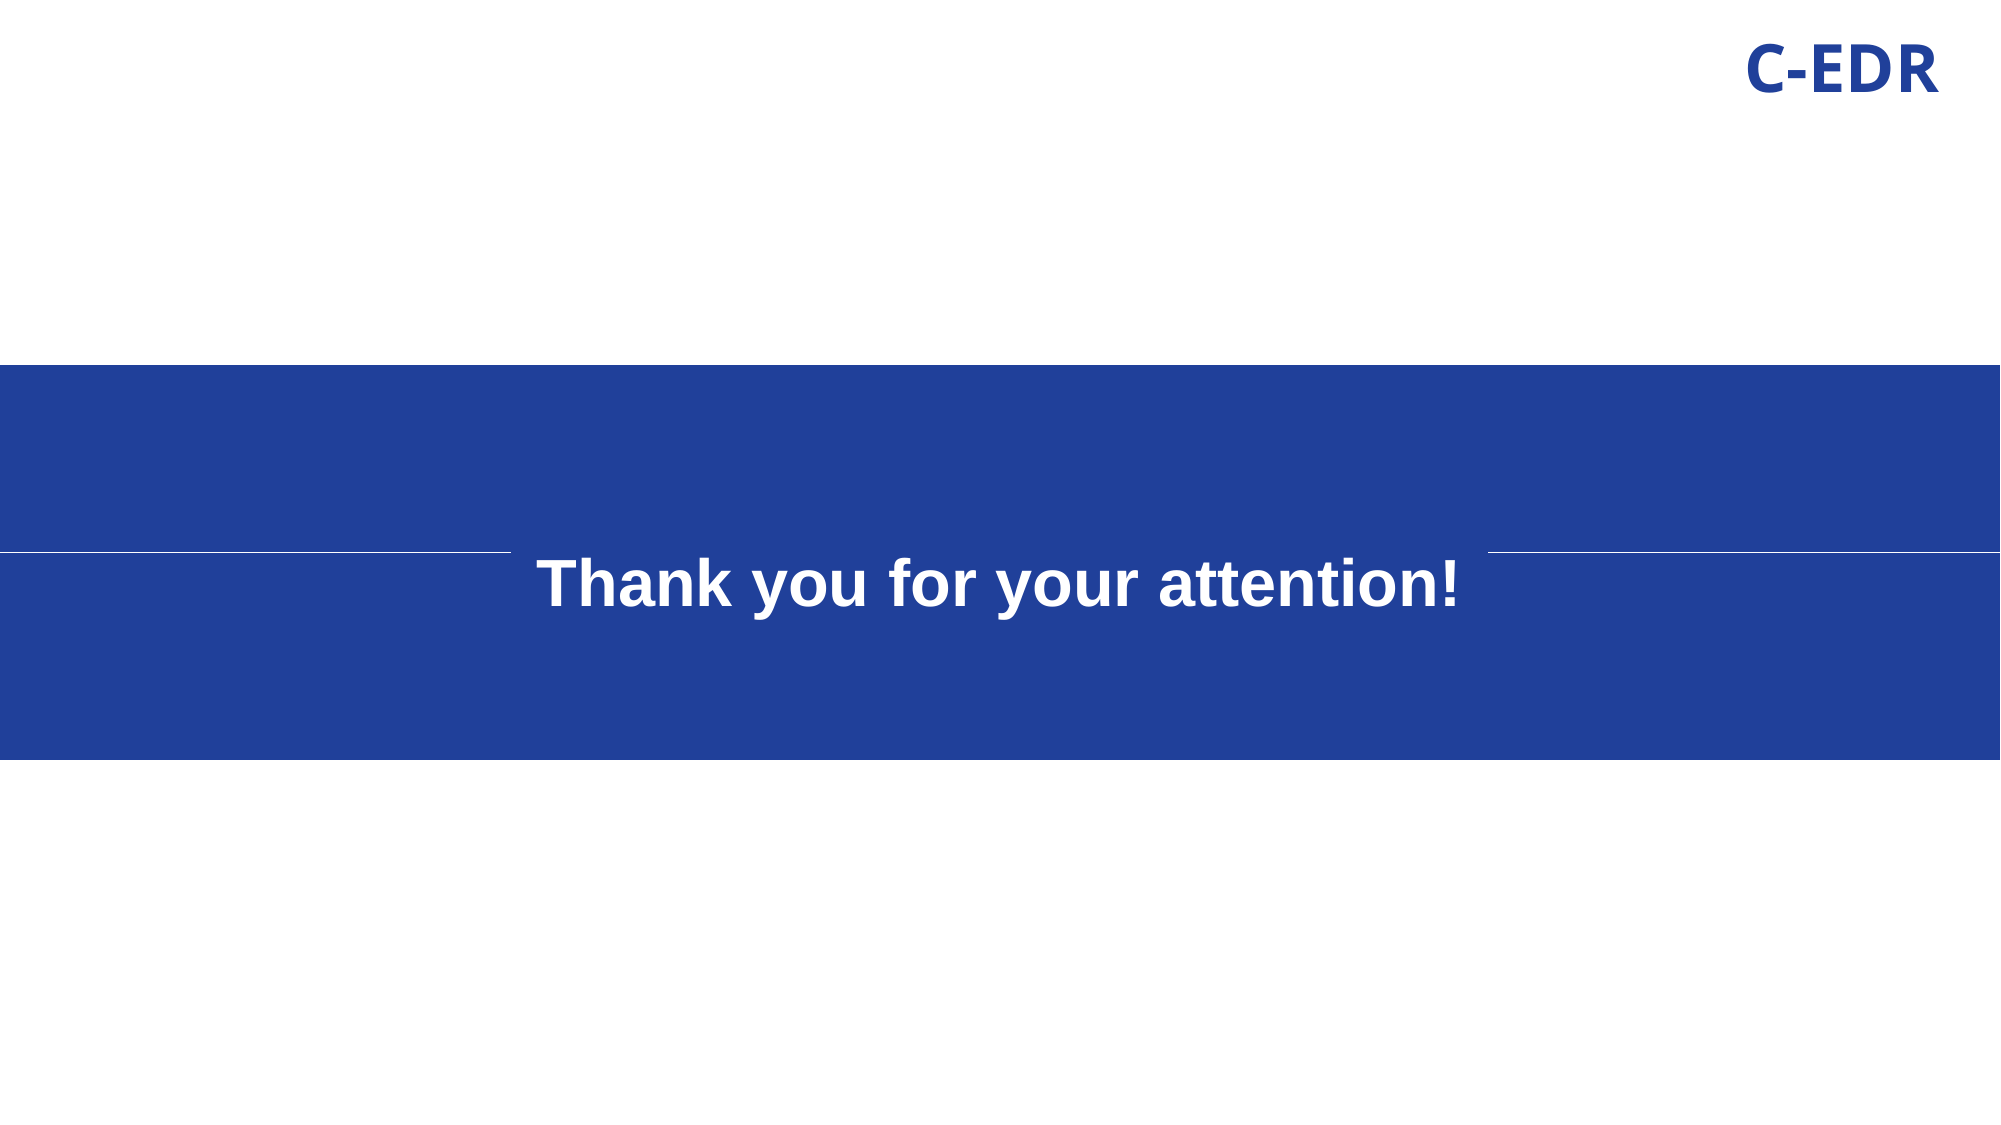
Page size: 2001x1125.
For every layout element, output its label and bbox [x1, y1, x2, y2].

text_box [0, 452, 2000, 604]
text_box [0, 604, 2000, 761]
text_box [0, 364, 2000, 452]
